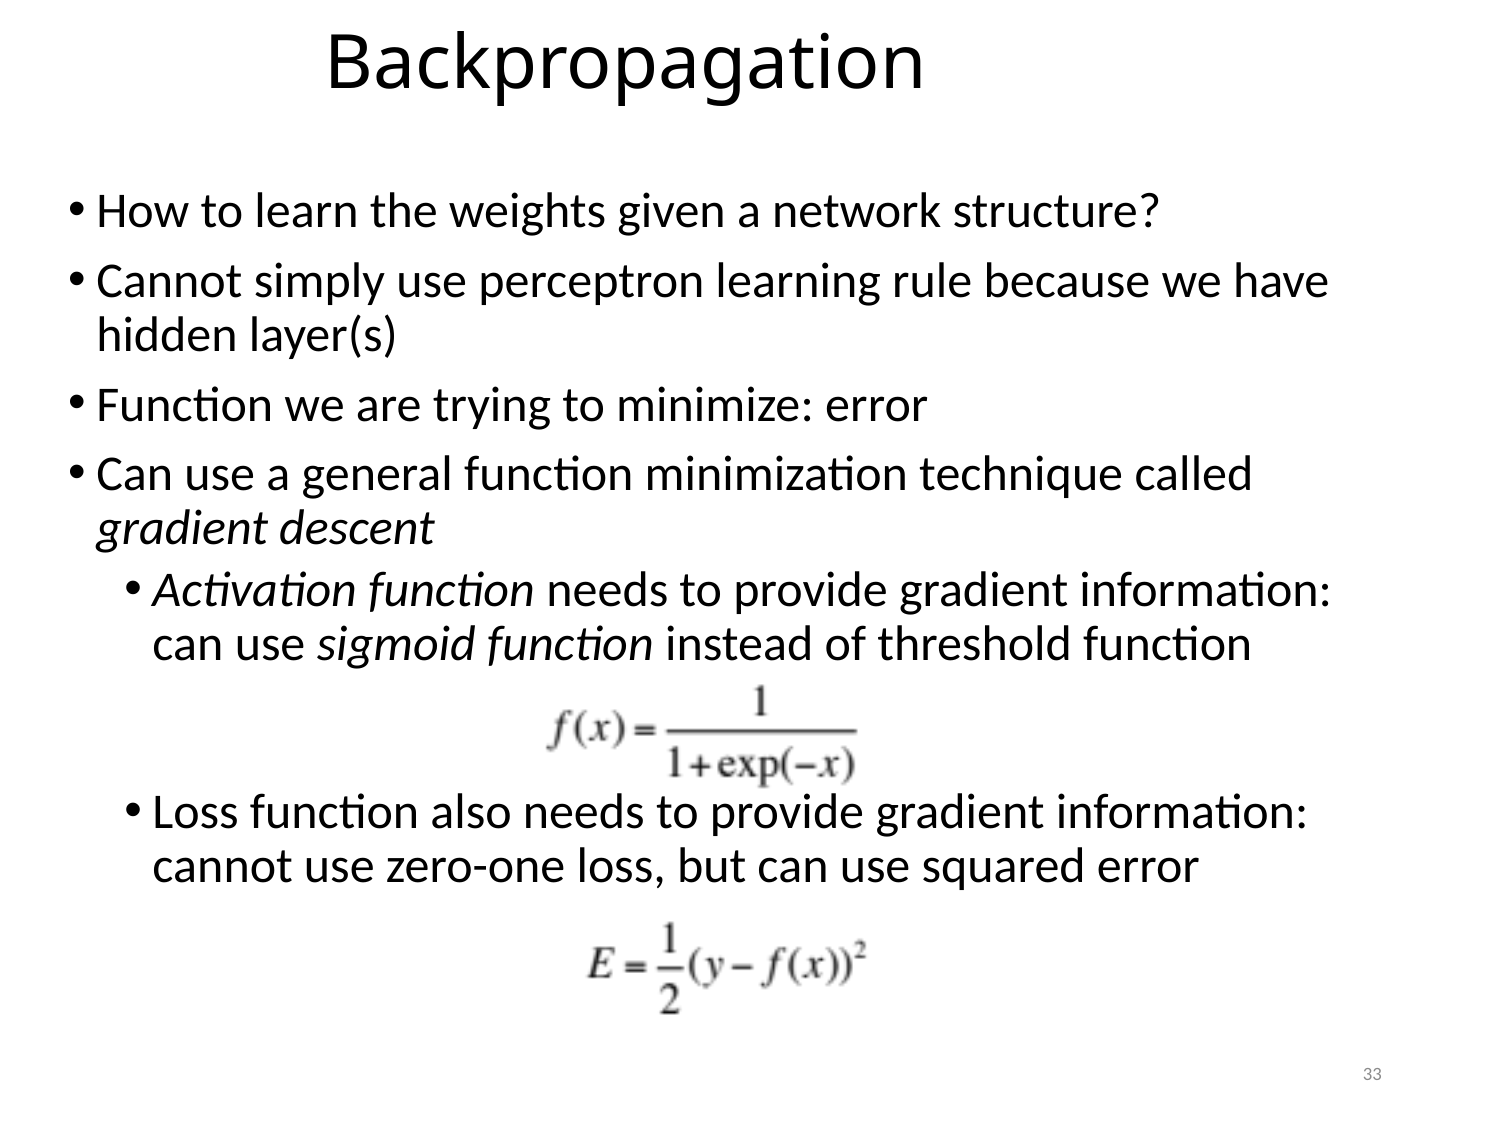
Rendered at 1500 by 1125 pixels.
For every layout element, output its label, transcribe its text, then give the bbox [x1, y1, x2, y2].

title Backpropagation [309, 0, 1500, 159]
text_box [542, 672, 861, 792]
slide_number 33 [1059, 1042, 1397, 1103]
list How to learn the weights given a network structure? Cannot simply use perceptron learning rule because we have hidden layer(s) Function we are trying to minimize: error Can use a general function minimization technique called gradient descent Activation function needs to provide gradient information: can use sigmoid function instead of threshold function Loss function also needs to provide gradient information: cannot use zero-one loss, but can use squared error [53, 177, 1364, 902]
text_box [581, 909, 872, 1018]
